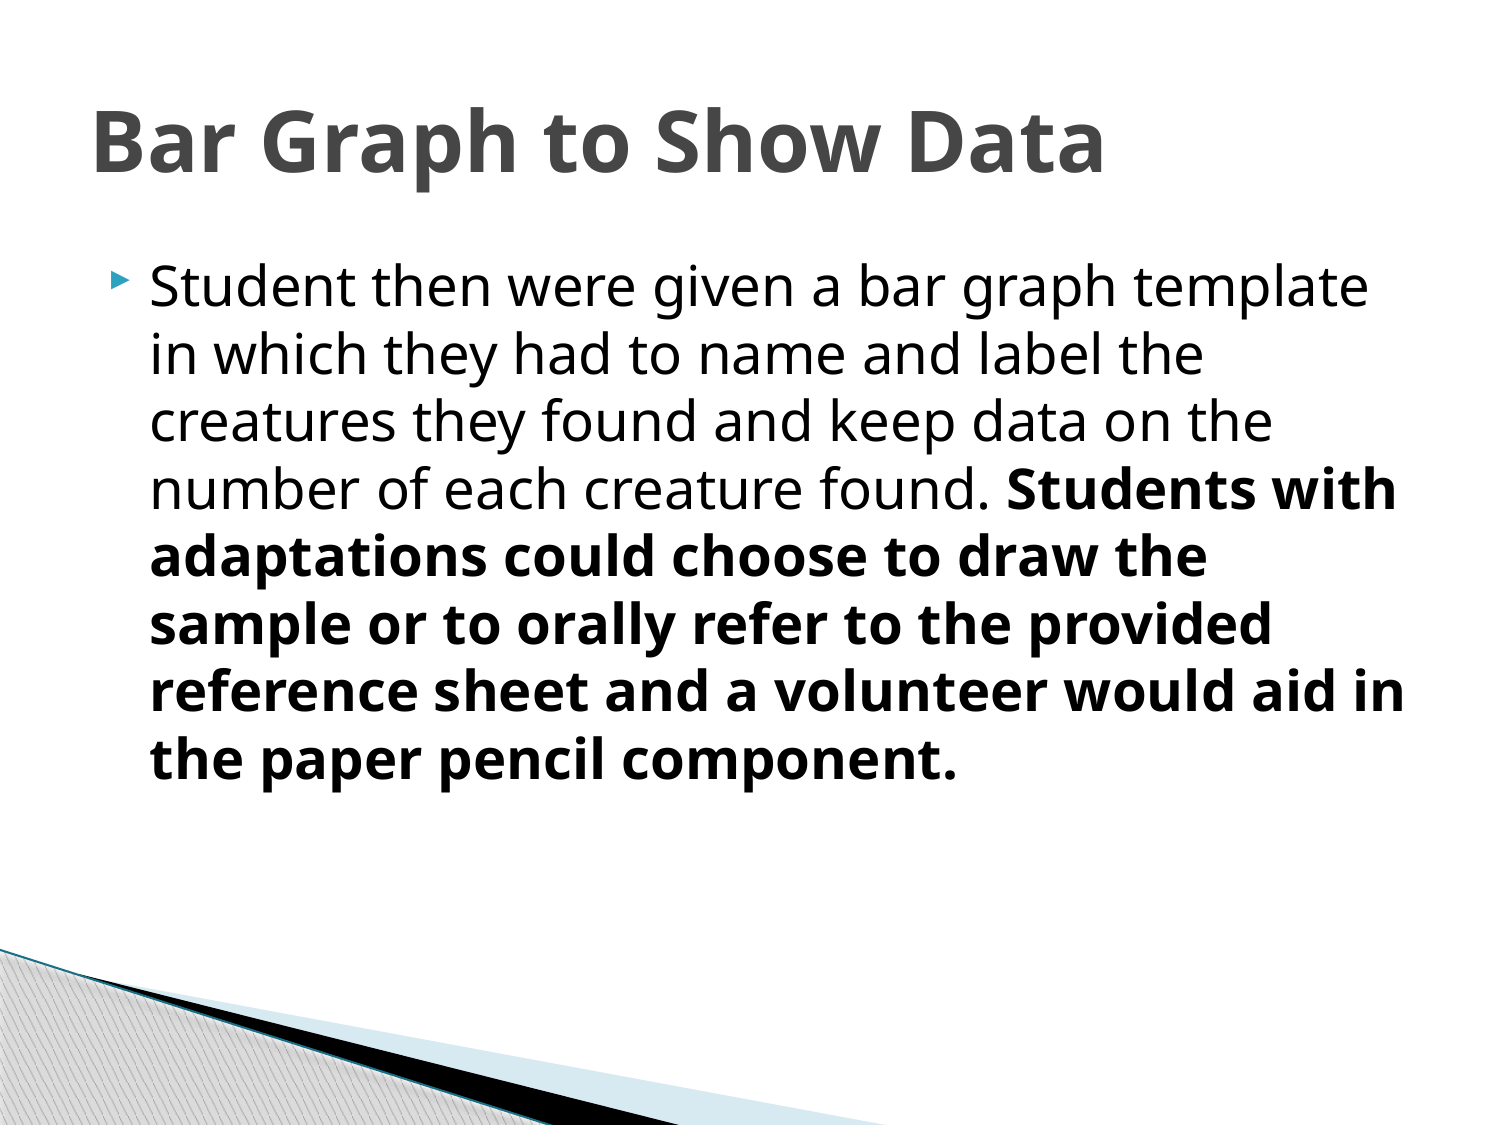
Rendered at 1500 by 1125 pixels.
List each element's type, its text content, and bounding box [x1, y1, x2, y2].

title Bar Graph to Show Data [75, 45, 1425, 233]
list Student then were given a bar graph template in which they had to name and label the creatures they found and keep data on the number of each creature found. Students with adaptations could choose to draw the sample or to orally refer to the provided reference sheet and a volunteer would aid in the paper pencil component. [74, 242, 1426, 986]
